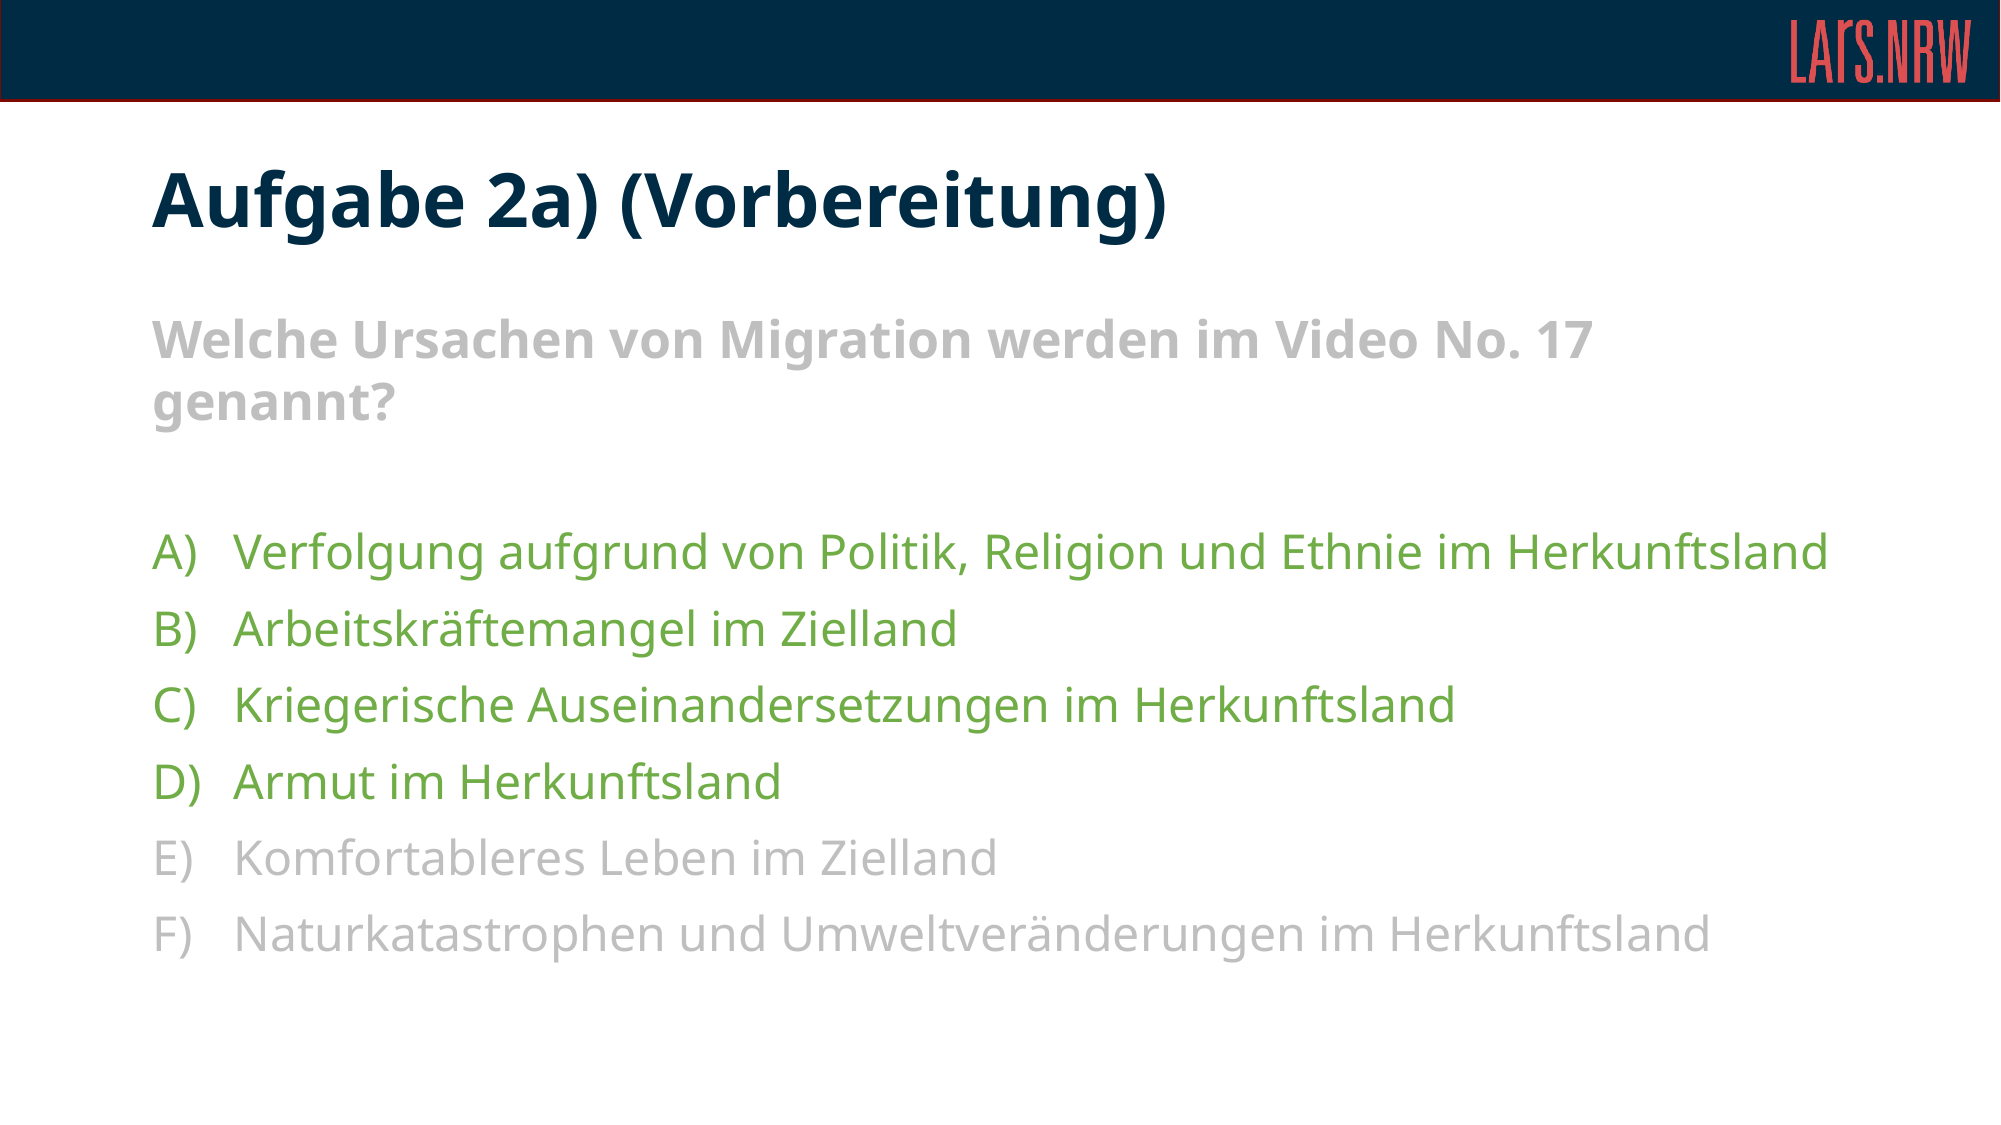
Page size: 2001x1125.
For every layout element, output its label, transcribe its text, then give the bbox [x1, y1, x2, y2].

picture [1773, 6, 1977, 99]
list Welche Ursachen von Migration werden im Video No. 17 genannt? Verfolgung aufgrund von Politik, Religion und Ethnie im Herkunftsland Arbeitskräftemangel im Zielland Kriegerische Auseinandersetzungen im Herkunftsland Armut im Herkunftsland Komfortableres Leben im Zielland Naturkatastrophen und Umweltveränderungen im Herkunftsland [137, 299, 1863, 1014]
title Aufgabe 2a) (Vorbereitung) [137, 128, 1863, 278]
